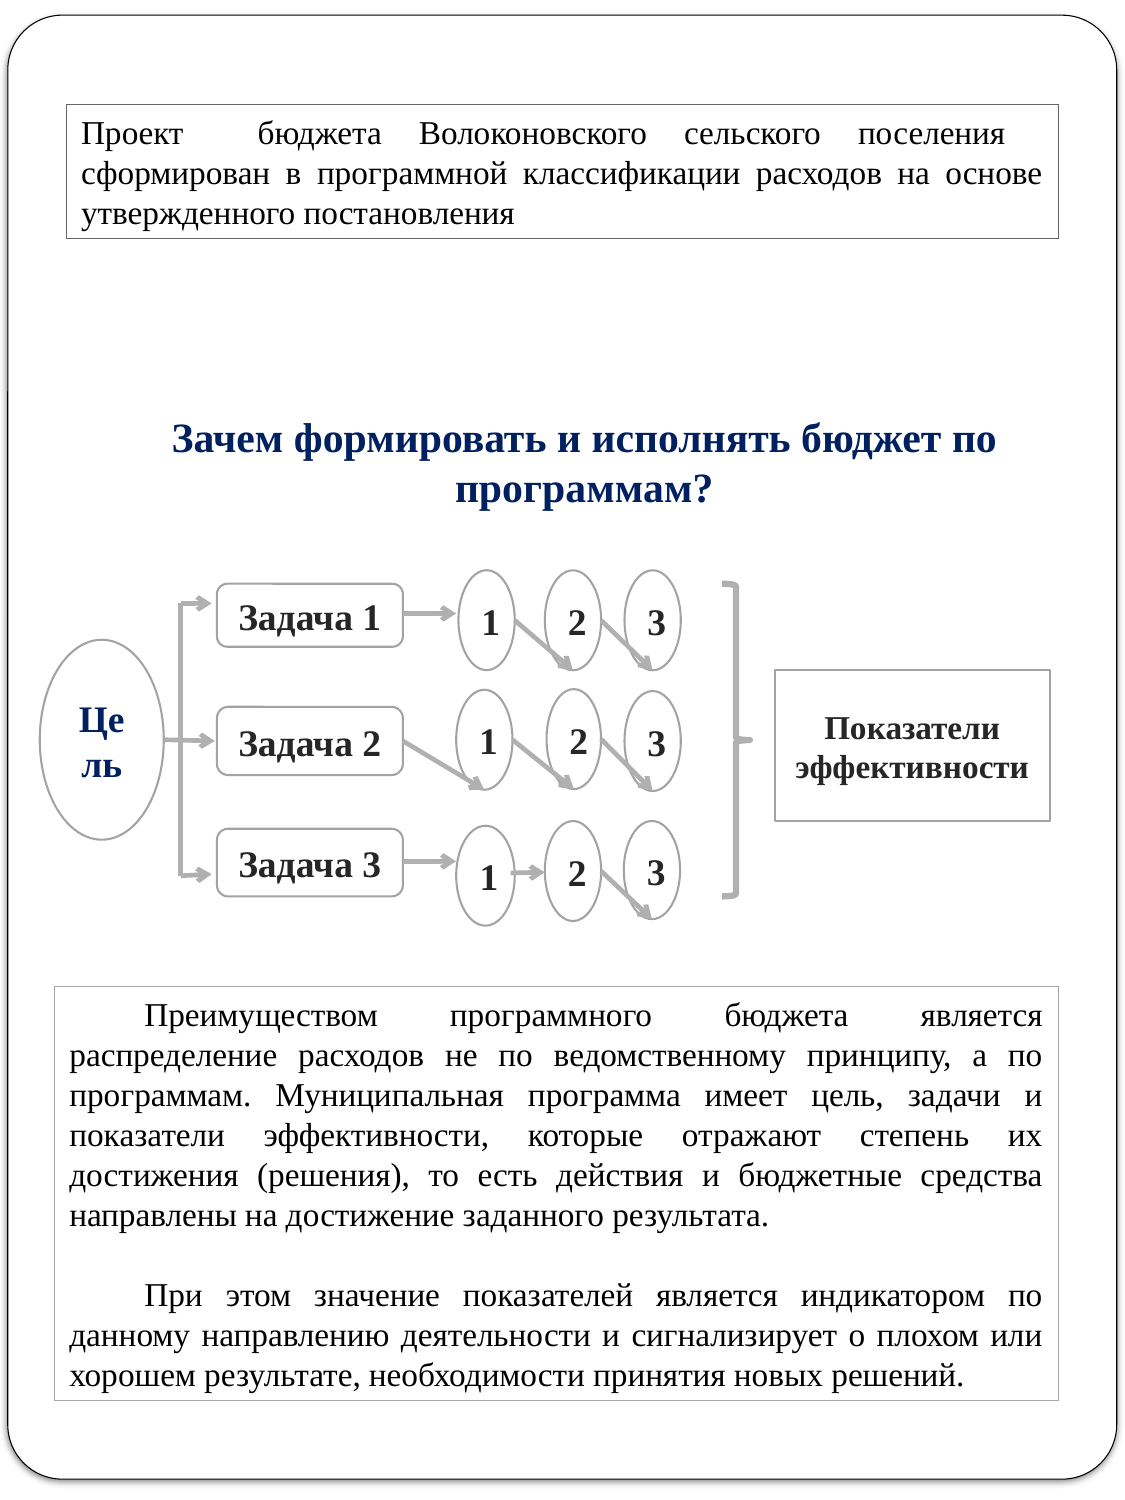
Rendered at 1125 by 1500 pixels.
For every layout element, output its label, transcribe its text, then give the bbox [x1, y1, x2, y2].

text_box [600, 738, 625, 742]
text_box 3 [623, 569, 682, 672]
text_box 1 [455, 688, 514, 791]
text_box Преимуществом программного бюджета является распределение расходов не по ведомственному принципу, а по программам. Муниципальная программа имеет цель, задачи и показатели эффективности, которые отражают степень их достижения (решения), то есть действия и бюджетные средства направлены на достижение заданного результата. При этом значение показателей является индикатором по данному направлению деятельности и сигнализирует о плохом или хорошем результате, необходимости принятия новых решений. [54, 986, 1059, 1401]
text_box 3 [622, 819, 682, 921]
text_box Зачем формировать и исполнять бюджет по программам? [92, 403, 1077, 519]
text_box 2 [543, 820, 603, 923]
text_box 3 [623, 690, 682, 793]
text_box Цель [38, 638, 165, 841]
text_box Задача 2 [215, 705, 404, 777]
text_box Задача 3 [215, 827, 404, 898]
text_box 2 [545, 688, 603, 791]
text_box [721, 582, 751, 898]
text_box Показатели эффективности [774, 669, 1051, 822]
text_box 1 [457, 569, 516, 672]
text_box 2 [543, 569, 603, 672]
text_box 1 [455, 824, 516, 927]
text_box Задача 1 [215, 582, 404, 648]
text_box Проект бюджета Волоконовского сельского поселения сформирован в программной классификации расходов на основе утвержденного постановления [66, 104, 1059, 239]
